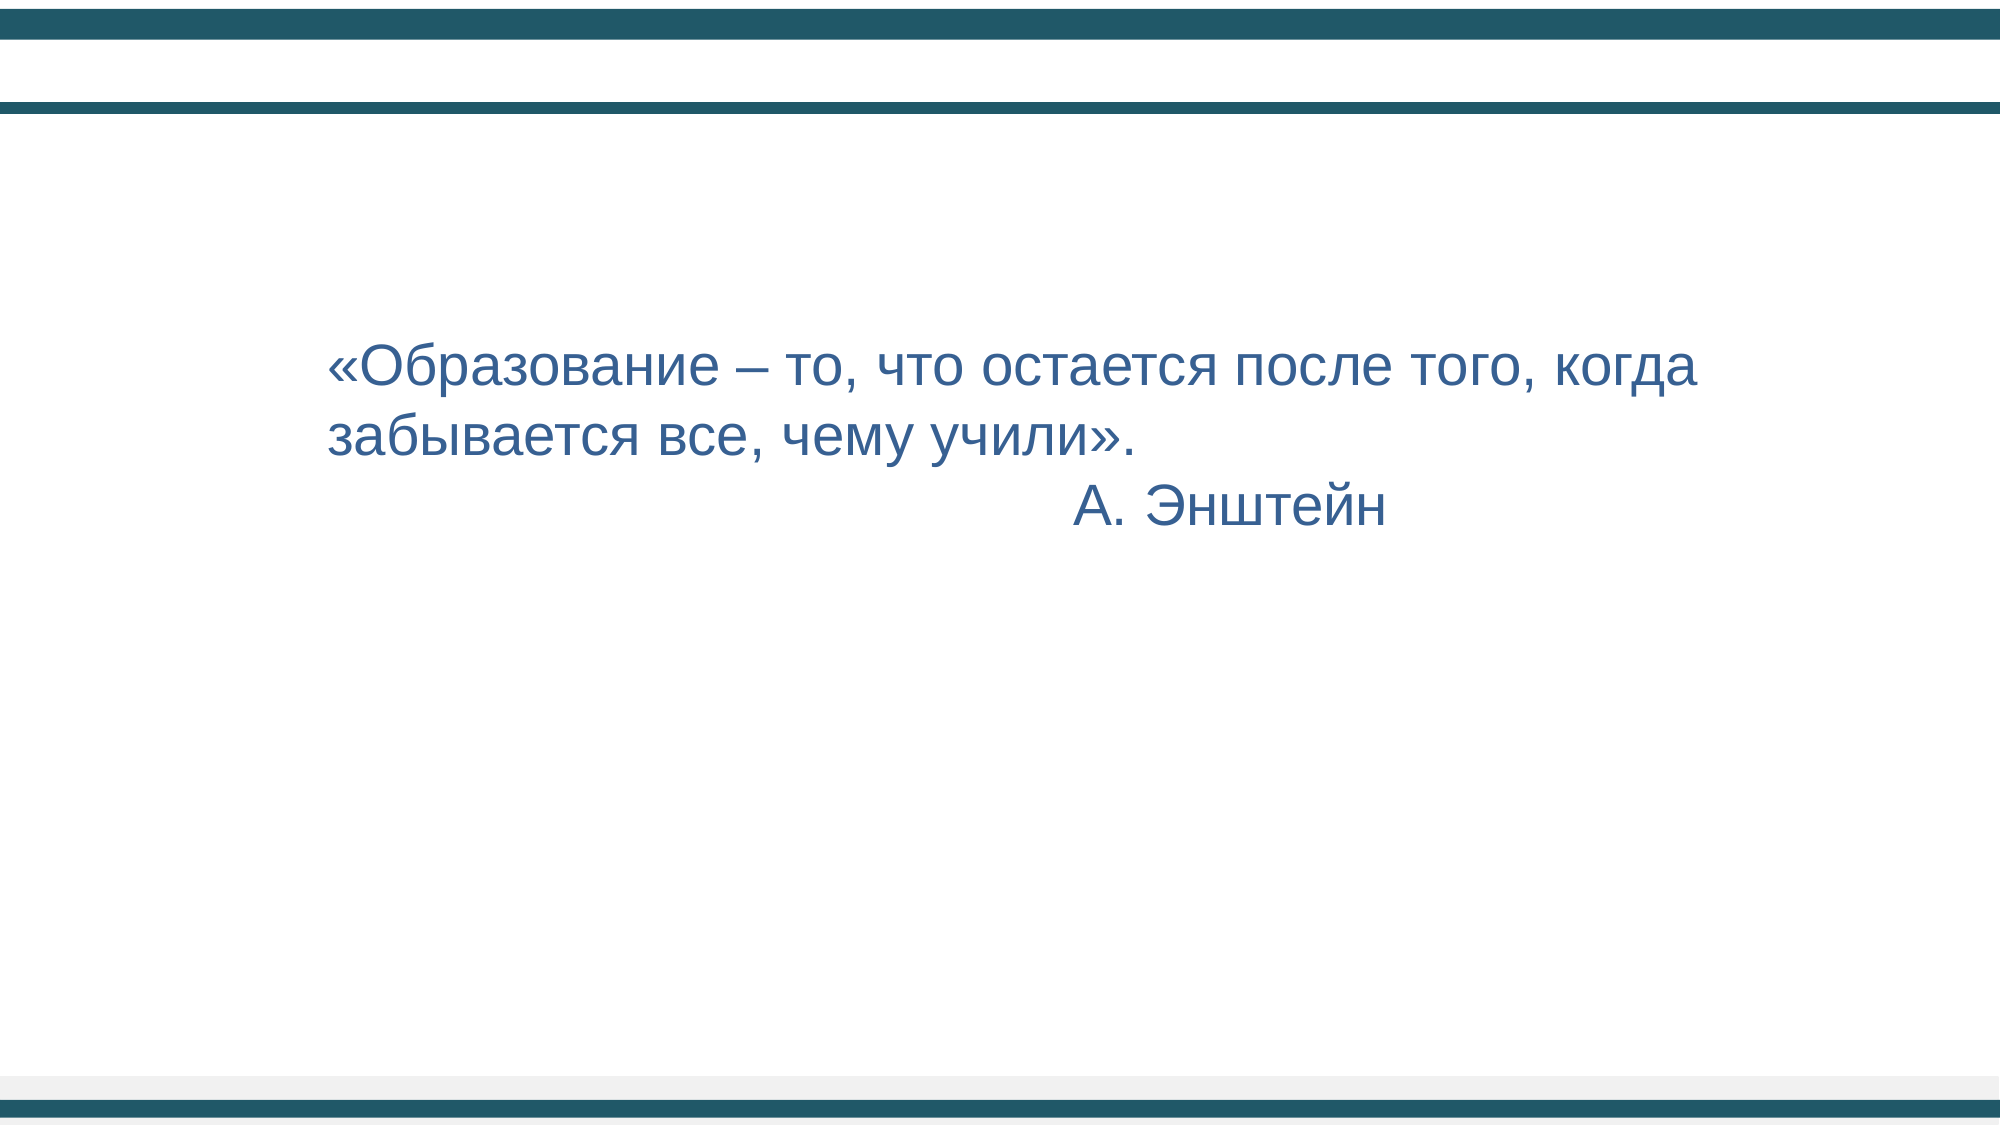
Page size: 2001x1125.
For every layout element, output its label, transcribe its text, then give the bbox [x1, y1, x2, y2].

text_box «Образование – то, что остается после того, когда забывается все, чему учили». А. Энштейн [324, 324, 1788, 537]
text_box [0, 102, 2000, 114]
